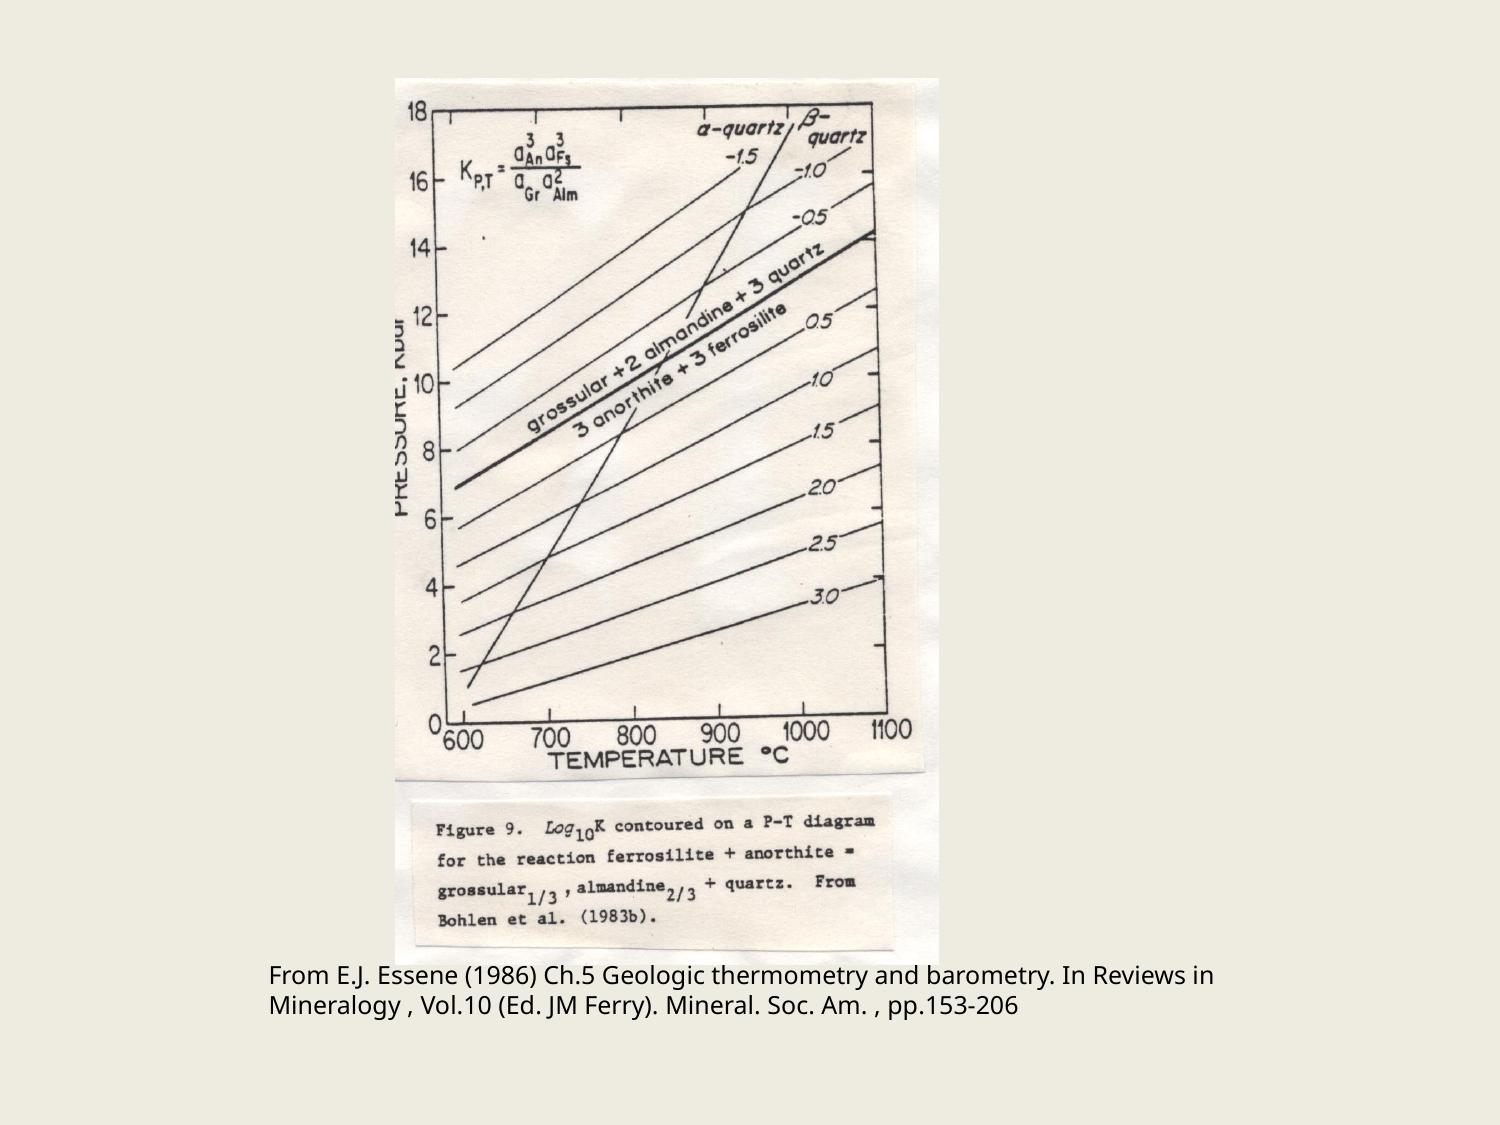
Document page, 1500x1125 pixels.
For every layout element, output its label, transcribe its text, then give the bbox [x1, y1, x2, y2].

picture [395, 77, 940, 965]
text_box From E.J. Essene (1986) Ch.5 Geologic thermometry and barometry. In Reviews in Mineralogy , Vol.10 (Ed. JM Ferry). Mineral. Soc. Am. , pp.153-206 [253, 952, 1341, 1027]
